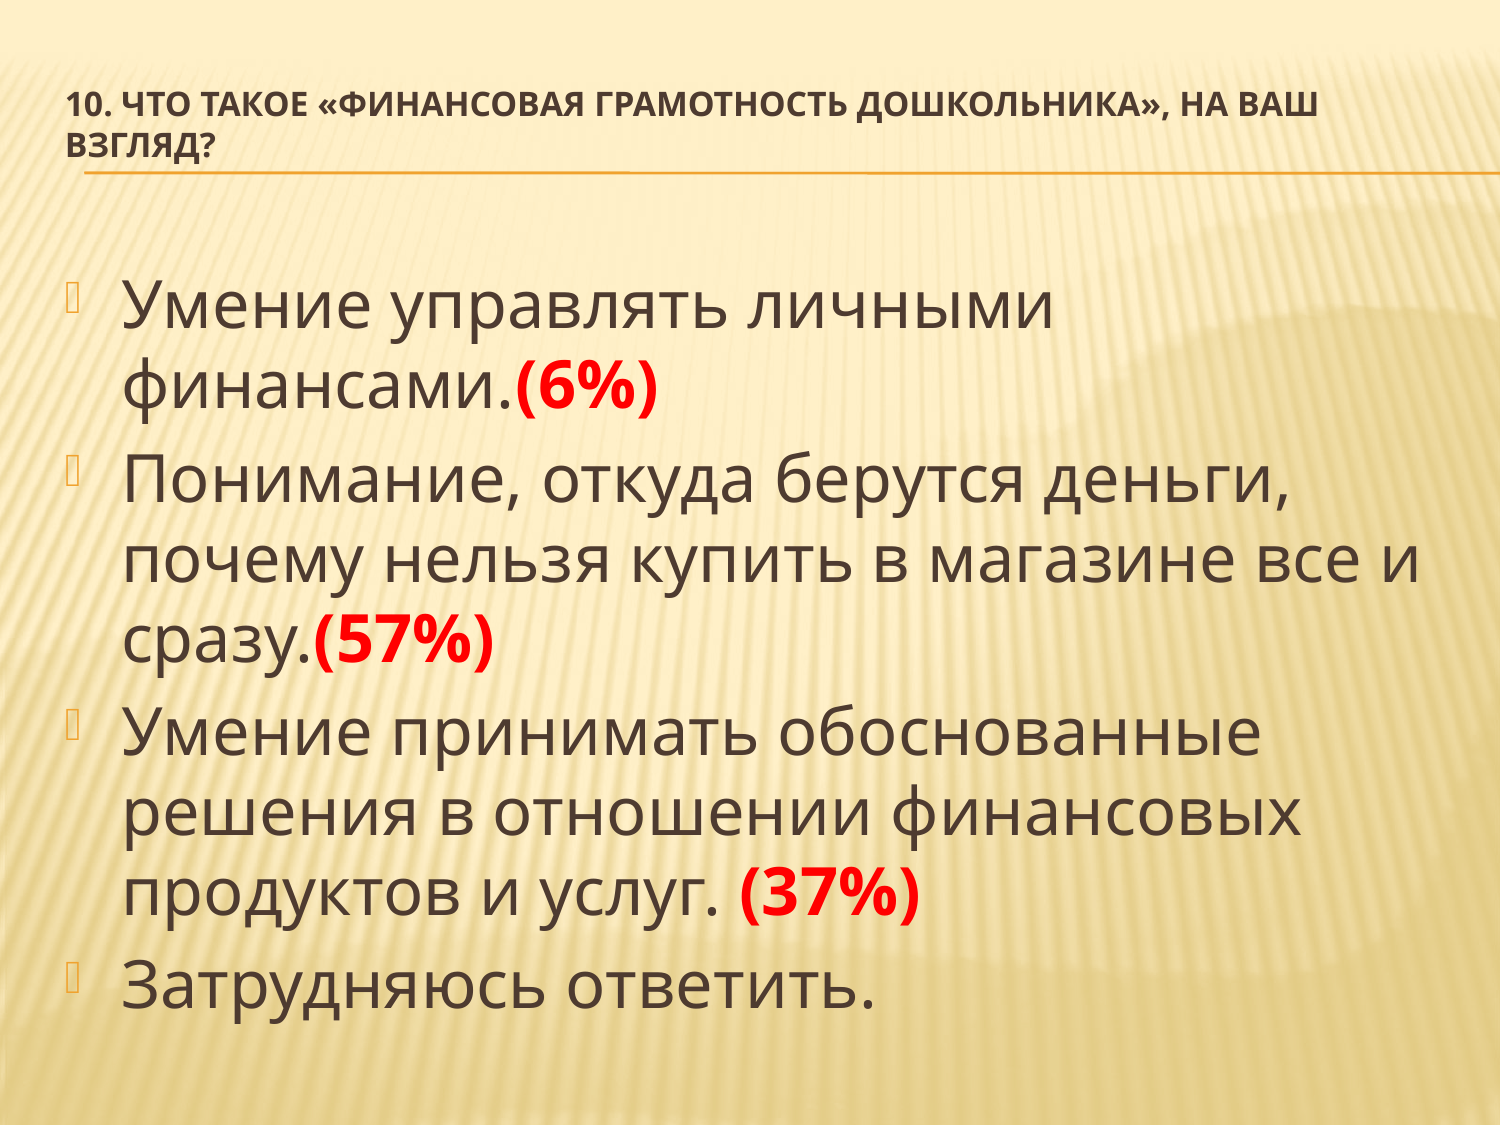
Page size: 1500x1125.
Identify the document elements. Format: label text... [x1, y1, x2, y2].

title 10. Что такое «финансовая грамотность дошкольника», на Ваш взгляд? [50, 75, 1475, 213]
list Умение управлять личными финансами.(6%) Понимание, откуда берутся деньги, почему нельзя купить в магазине все и сразу.(57%) Умение принимать обоснованные решения в отношении финансовых продуктов и услуг. (37%) Затрудняюсь ответить. [50, 254, 1475, 998]
